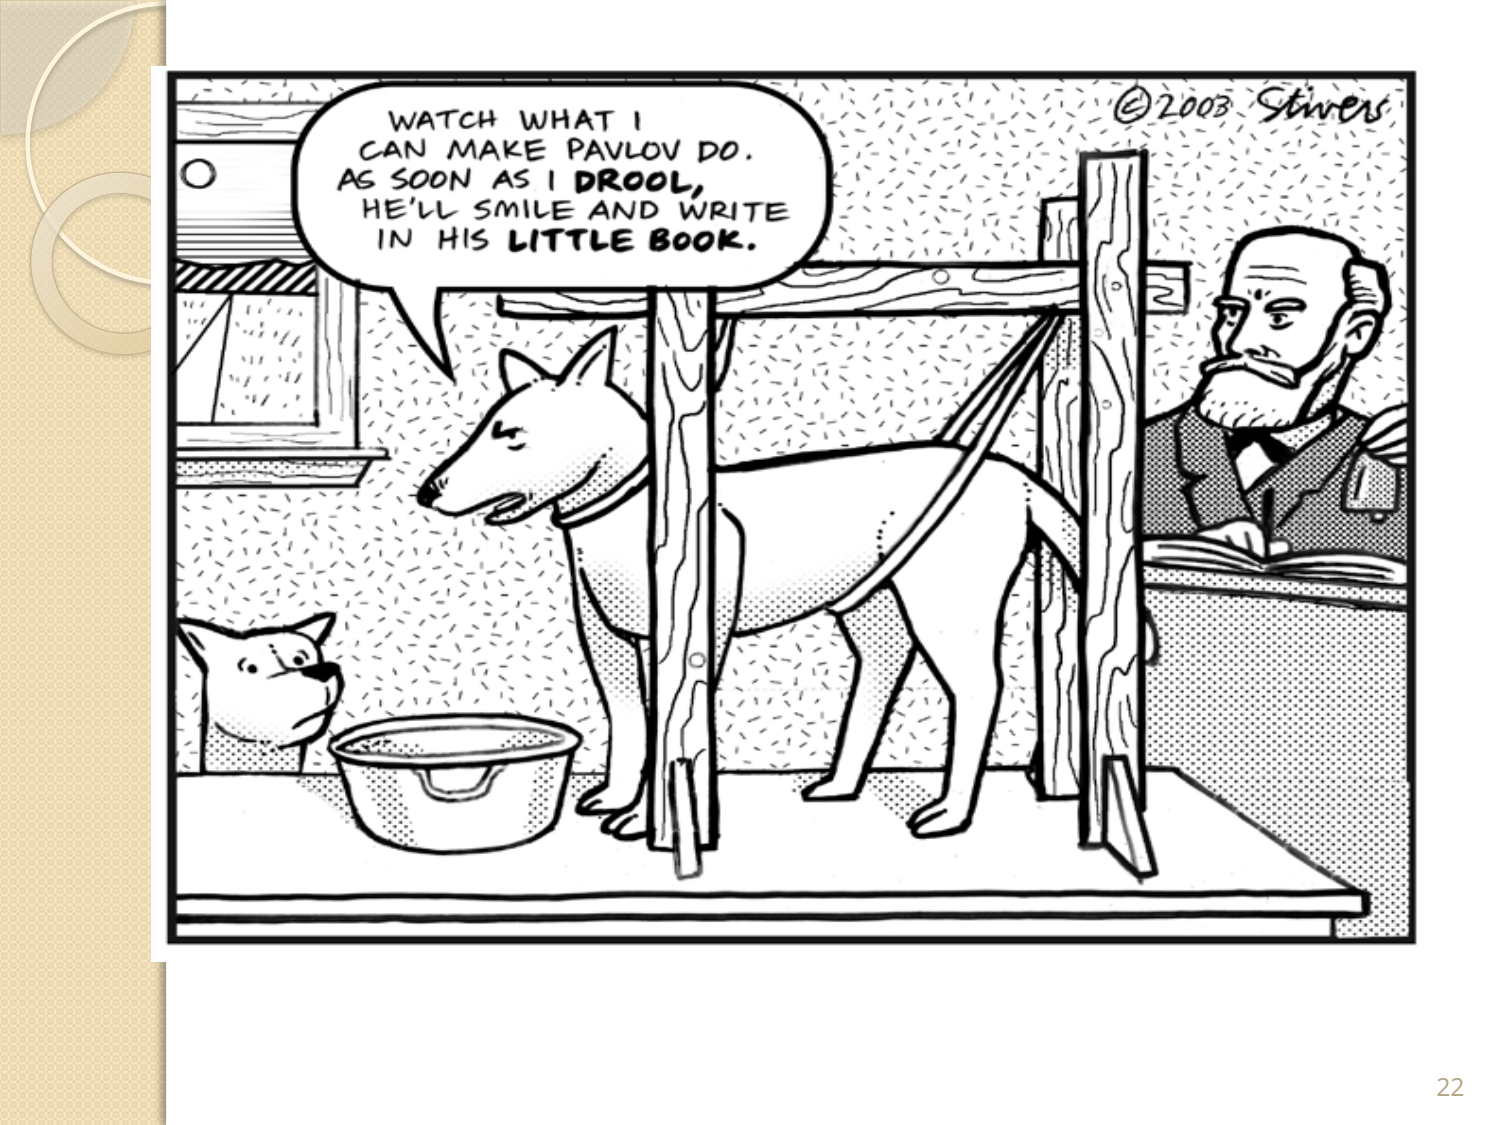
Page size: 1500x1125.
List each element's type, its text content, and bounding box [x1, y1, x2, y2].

slide_number 22 [1413, 1034, 1488, 1113]
picture [151, 66, 1428, 962]
